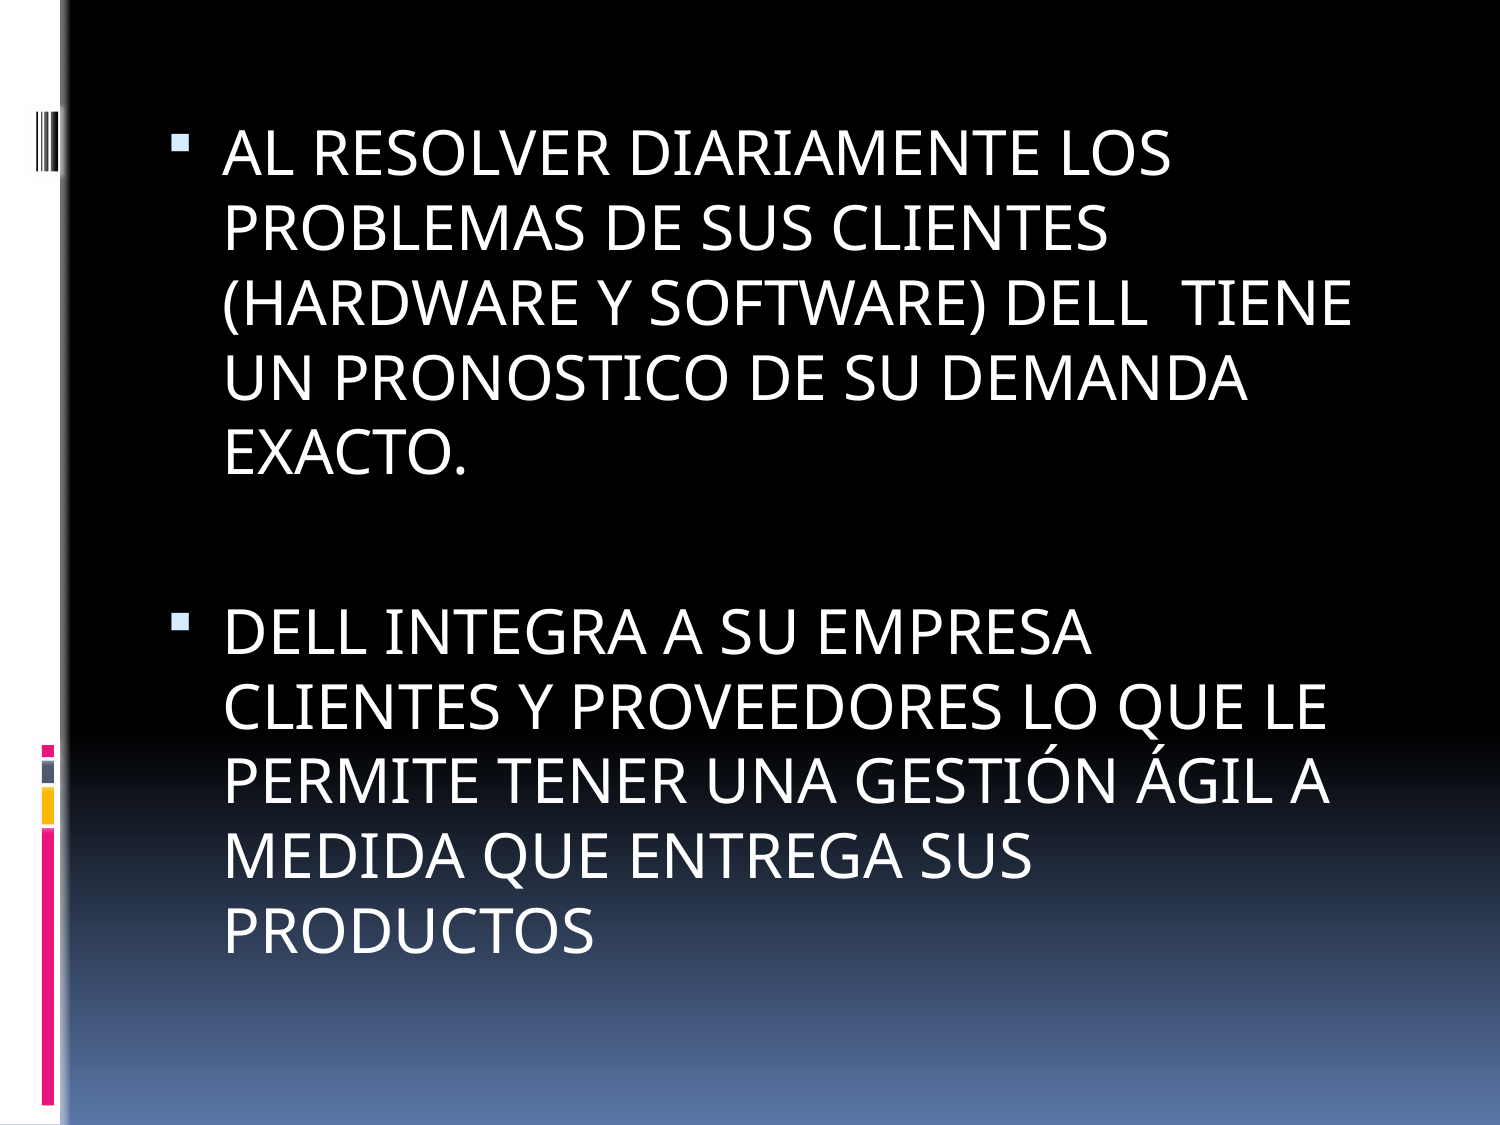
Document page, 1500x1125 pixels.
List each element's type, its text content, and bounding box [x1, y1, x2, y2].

list AL RESOLVER DIARIAMENTE LOS PROBLEMAS DE SUS CLIENTES (HARDWARE Y SOFTWARE) DELL TIENE UN PRONOSTICO DE SU DEMANDA EXACTO. DELL INTEGRA A SU EMPRESA CLIENTES Y PROVEEDORES LO QUE LE PERMITE TENER UNA GESTIÓN ÁGIL A MEDIDA QUE ENTREGA SUS PRODUCTOS [140, 105, 1416, 961]
